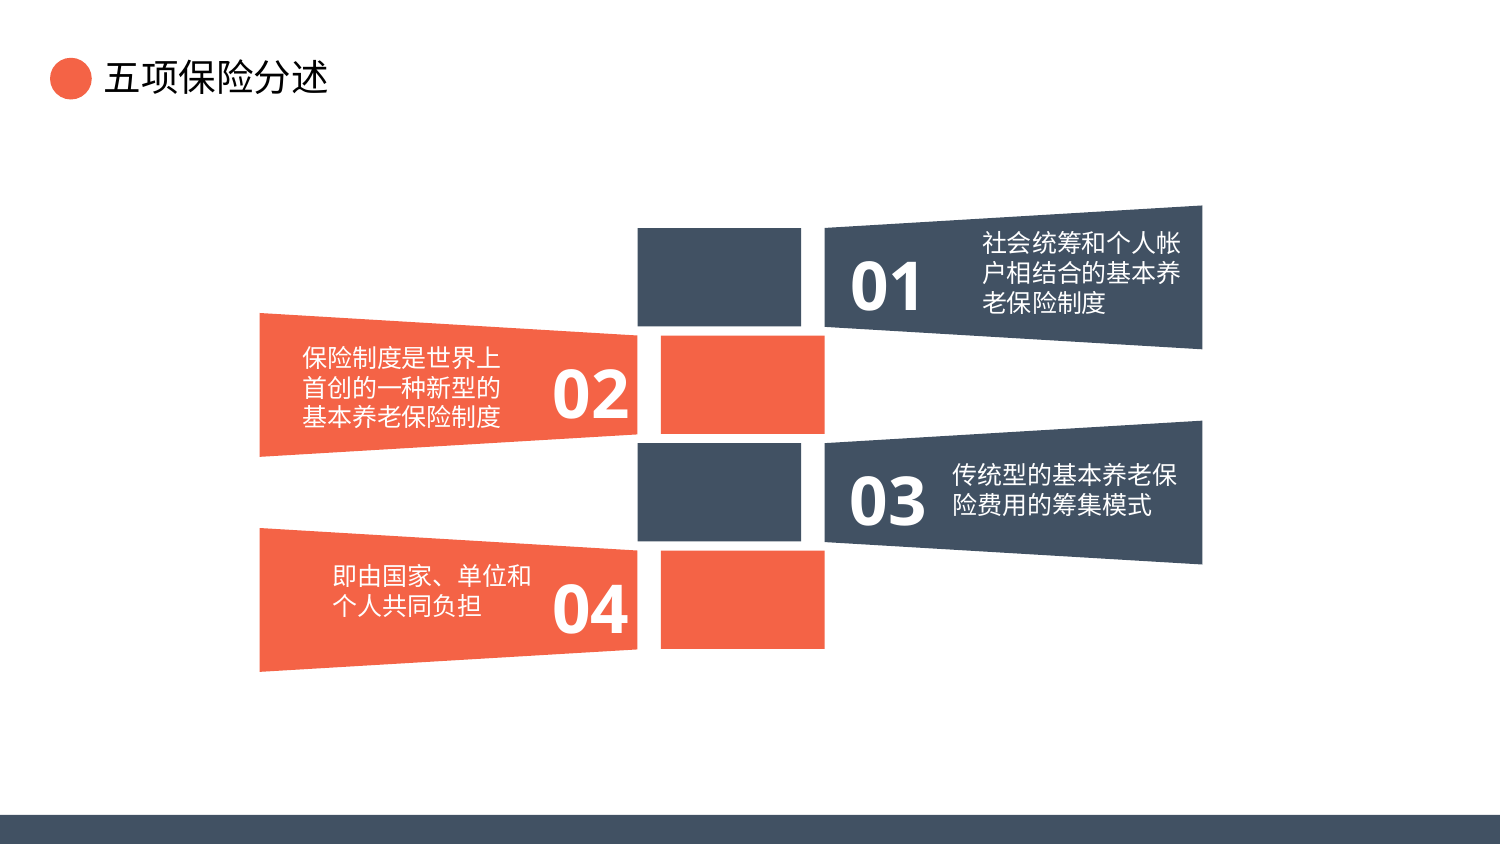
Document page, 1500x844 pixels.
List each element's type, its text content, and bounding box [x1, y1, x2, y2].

text_box [259, 312, 637, 457]
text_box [637, 228, 825, 649]
text_box 04 [544, 562, 637, 651]
text_box 02 [545, 347, 637, 436]
text_box 即由国家、单位和个人共同负担 [317, 553, 568, 628]
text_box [824, 205, 1217, 350]
text_box [259, 528, 637, 672]
text_box 传统型的基本养老保险费用的筹集模式 [938, 452, 1203, 528]
text_box [825, 420, 1203, 565]
text_box 保险制度是世界上首创的一种新型的基本养老保险制度 [287, 334, 537, 440]
text_box 03 [842, 454, 935, 544]
